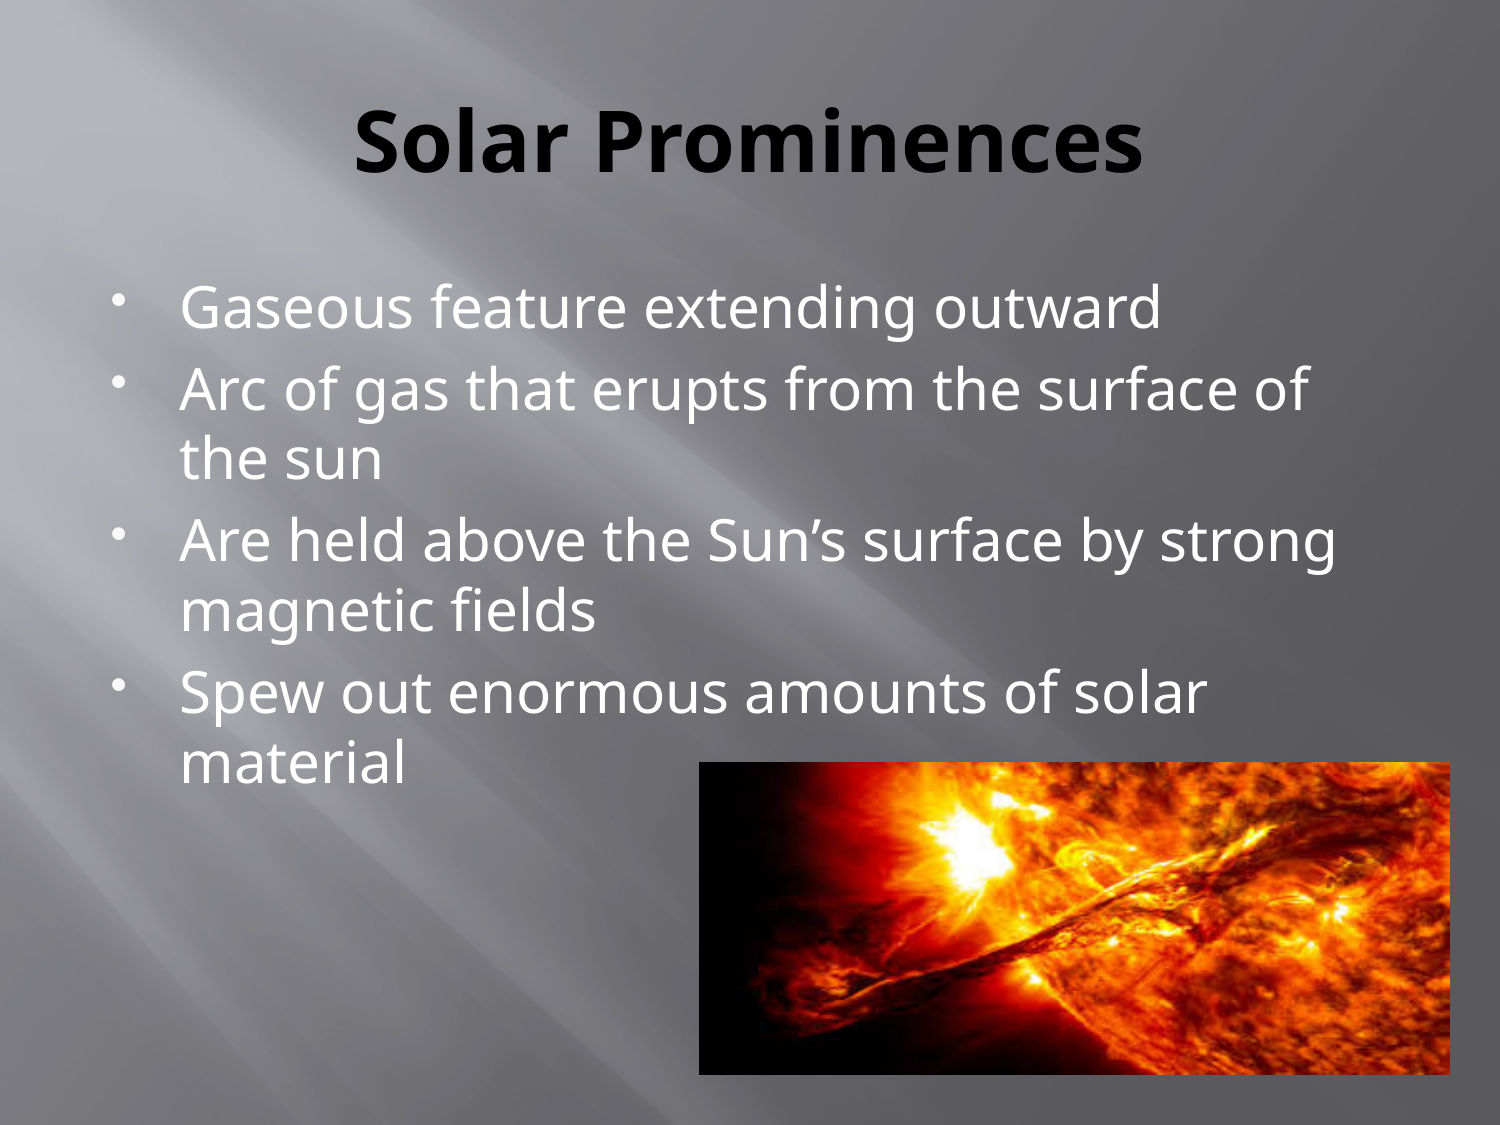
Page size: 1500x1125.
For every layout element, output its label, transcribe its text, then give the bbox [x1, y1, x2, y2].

picture [699, 762, 1451, 1075]
title Solar Prominences [75, 45, 1425, 233]
list Gaseous feature extending outward Arc of gas that erupts from the surface of the sun Are held above the Sun’s surface by strong magnetic fields Spew out enormous amounts of solar material [75, 262, 1425, 1035]
